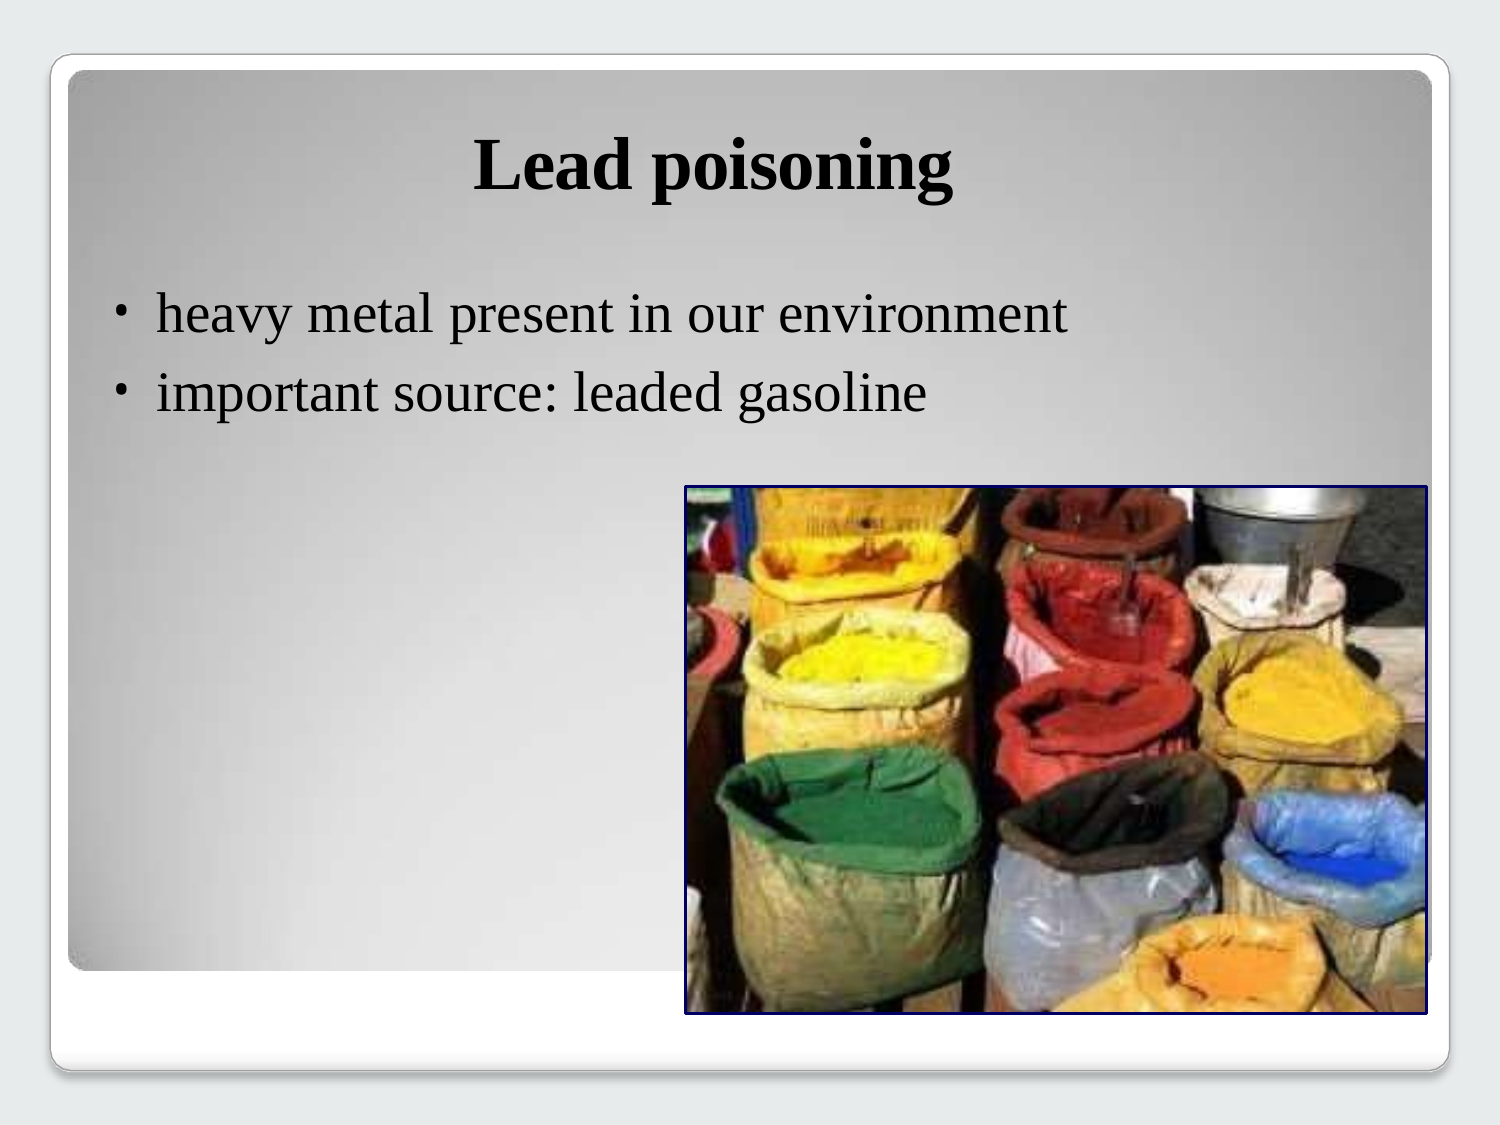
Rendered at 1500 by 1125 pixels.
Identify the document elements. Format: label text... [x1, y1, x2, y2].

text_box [684, 484, 1429, 1016]
title Lead poisoning [471, 112, 1029, 264]
picture [36, 46, 1464, 1094]
text_box heavy metal present in our environment important source: leaded gasoline [110, 264, 1178, 423]
